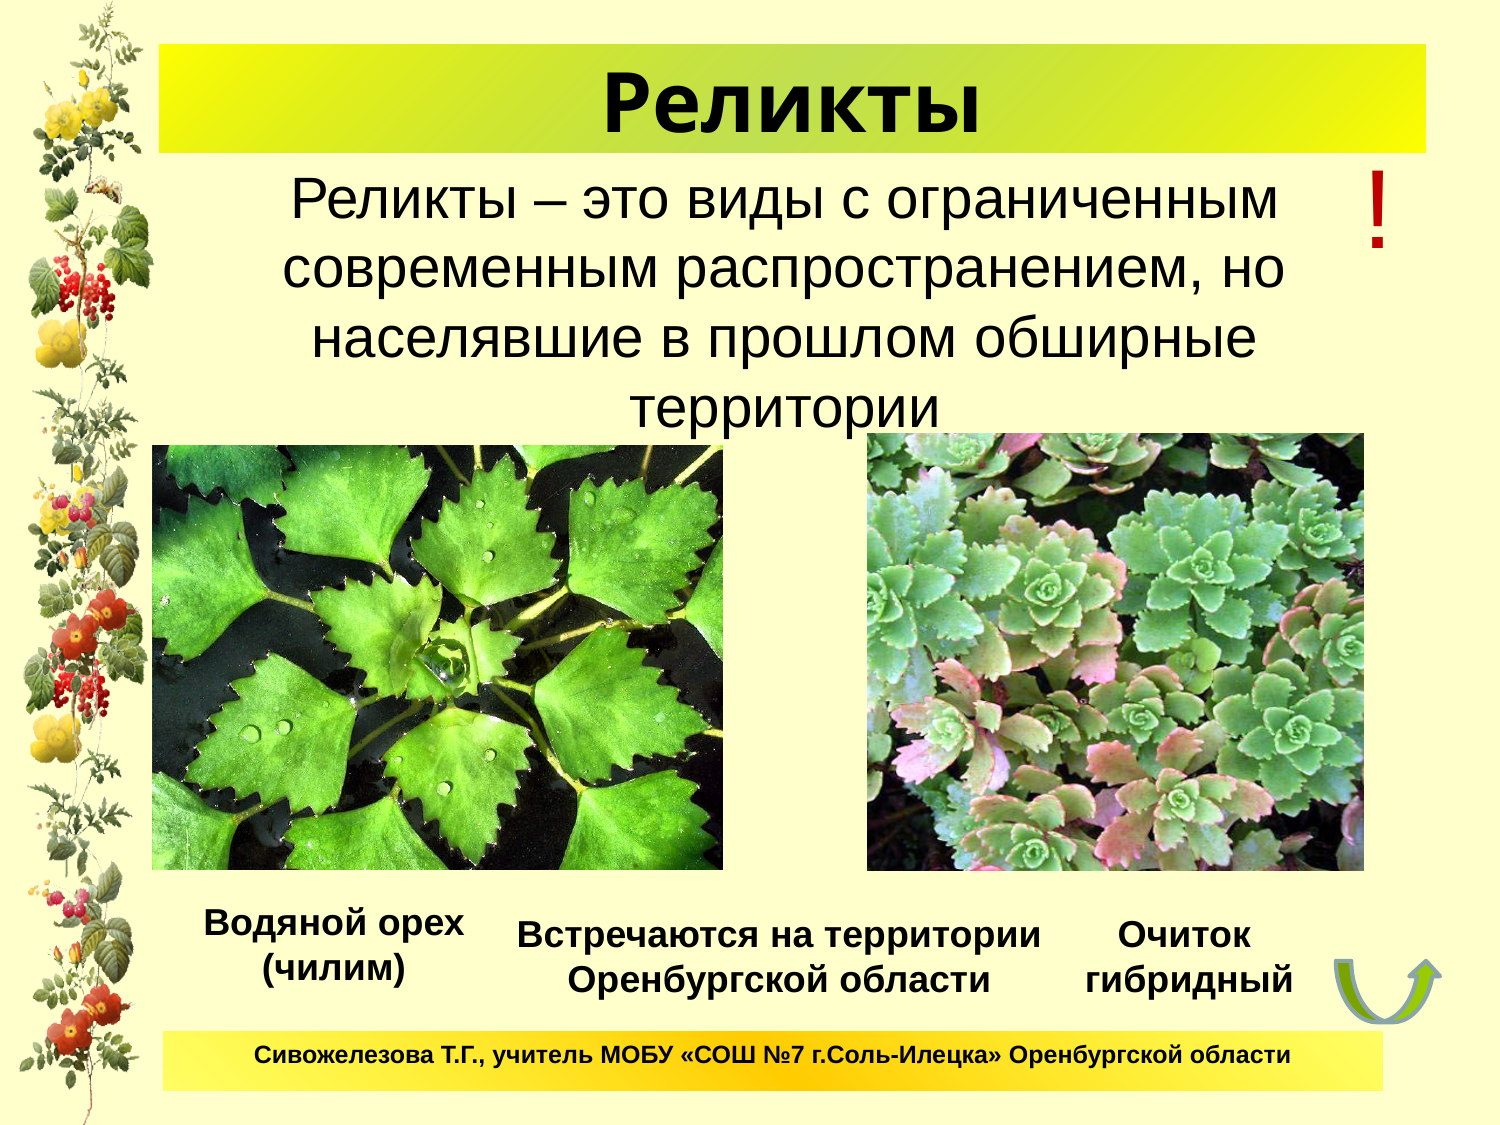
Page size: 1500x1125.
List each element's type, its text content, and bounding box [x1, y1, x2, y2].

text_box [1348, 958, 1442, 1025]
picture [866, 433, 1364, 872]
text_box Водяной орех (чилим) [164, 890, 504, 996]
text_box ! [1347, 128, 1418, 279]
text_box Реликты – это виды с ограниченным современным распространением, но населявшие в прошлом обширные территории [140, 152, 1430, 447]
title Реликты [159, 44, 1426, 152]
picture [0, 0, 724, 1125]
text_box Сивожелезова Т.Г., учитель МОБУ «СОШ №7 г.Соль-Илецка» Оренбургской области [163, 1031, 1383, 1091]
text_box Встречаются на территории Оренбургской области [456, 902, 996, 1008]
text_box Очиток гибридный [996, 902, 1383, 1008]
